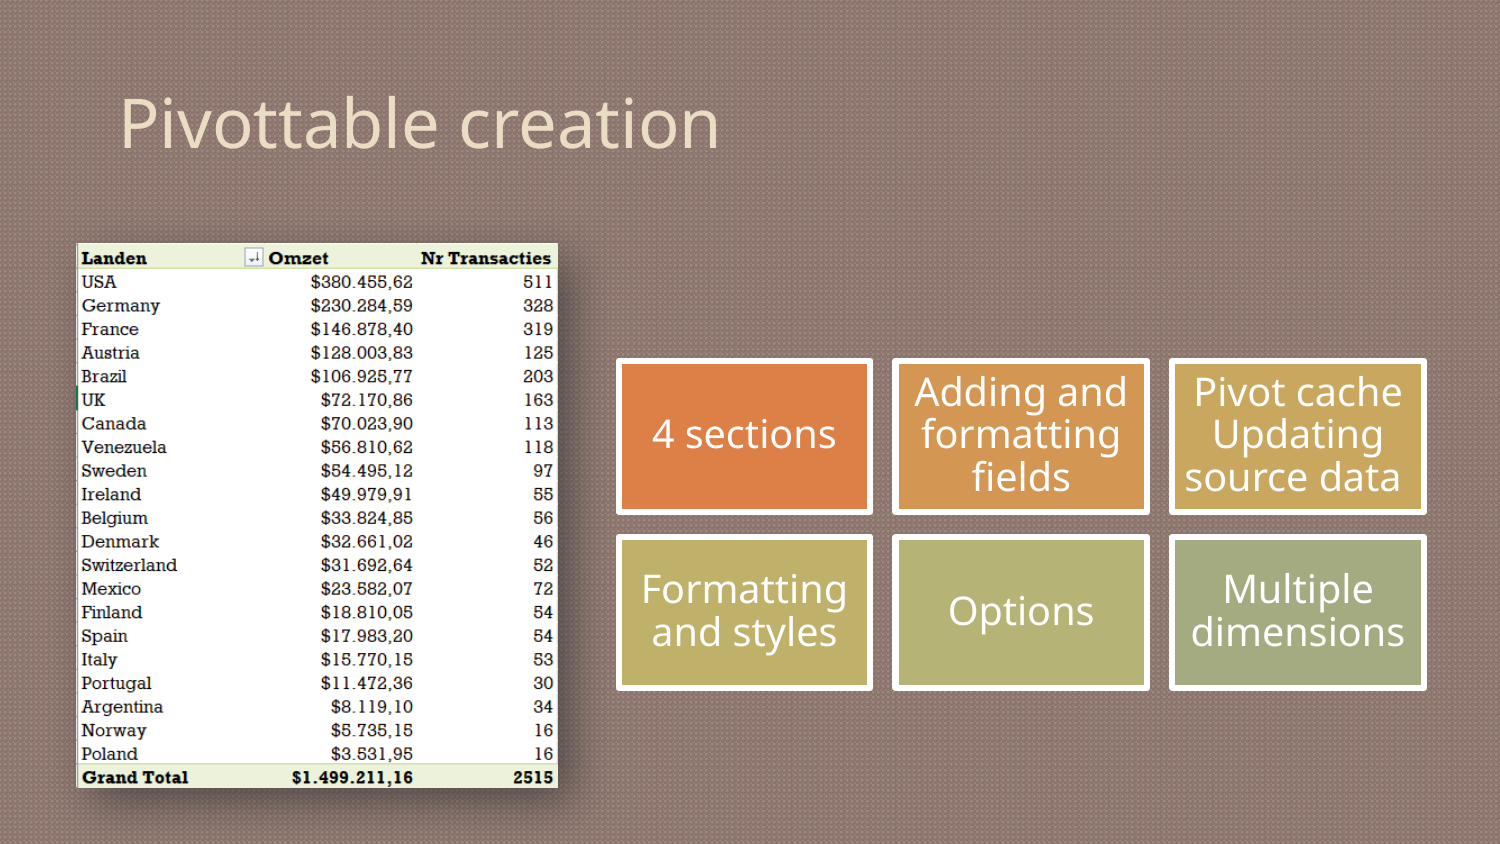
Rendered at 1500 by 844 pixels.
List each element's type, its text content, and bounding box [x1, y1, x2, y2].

title Pivottable creation [103, 44, 1397, 208]
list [618, 288, 1425, 761]
picture [75, 242, 558, 788]
